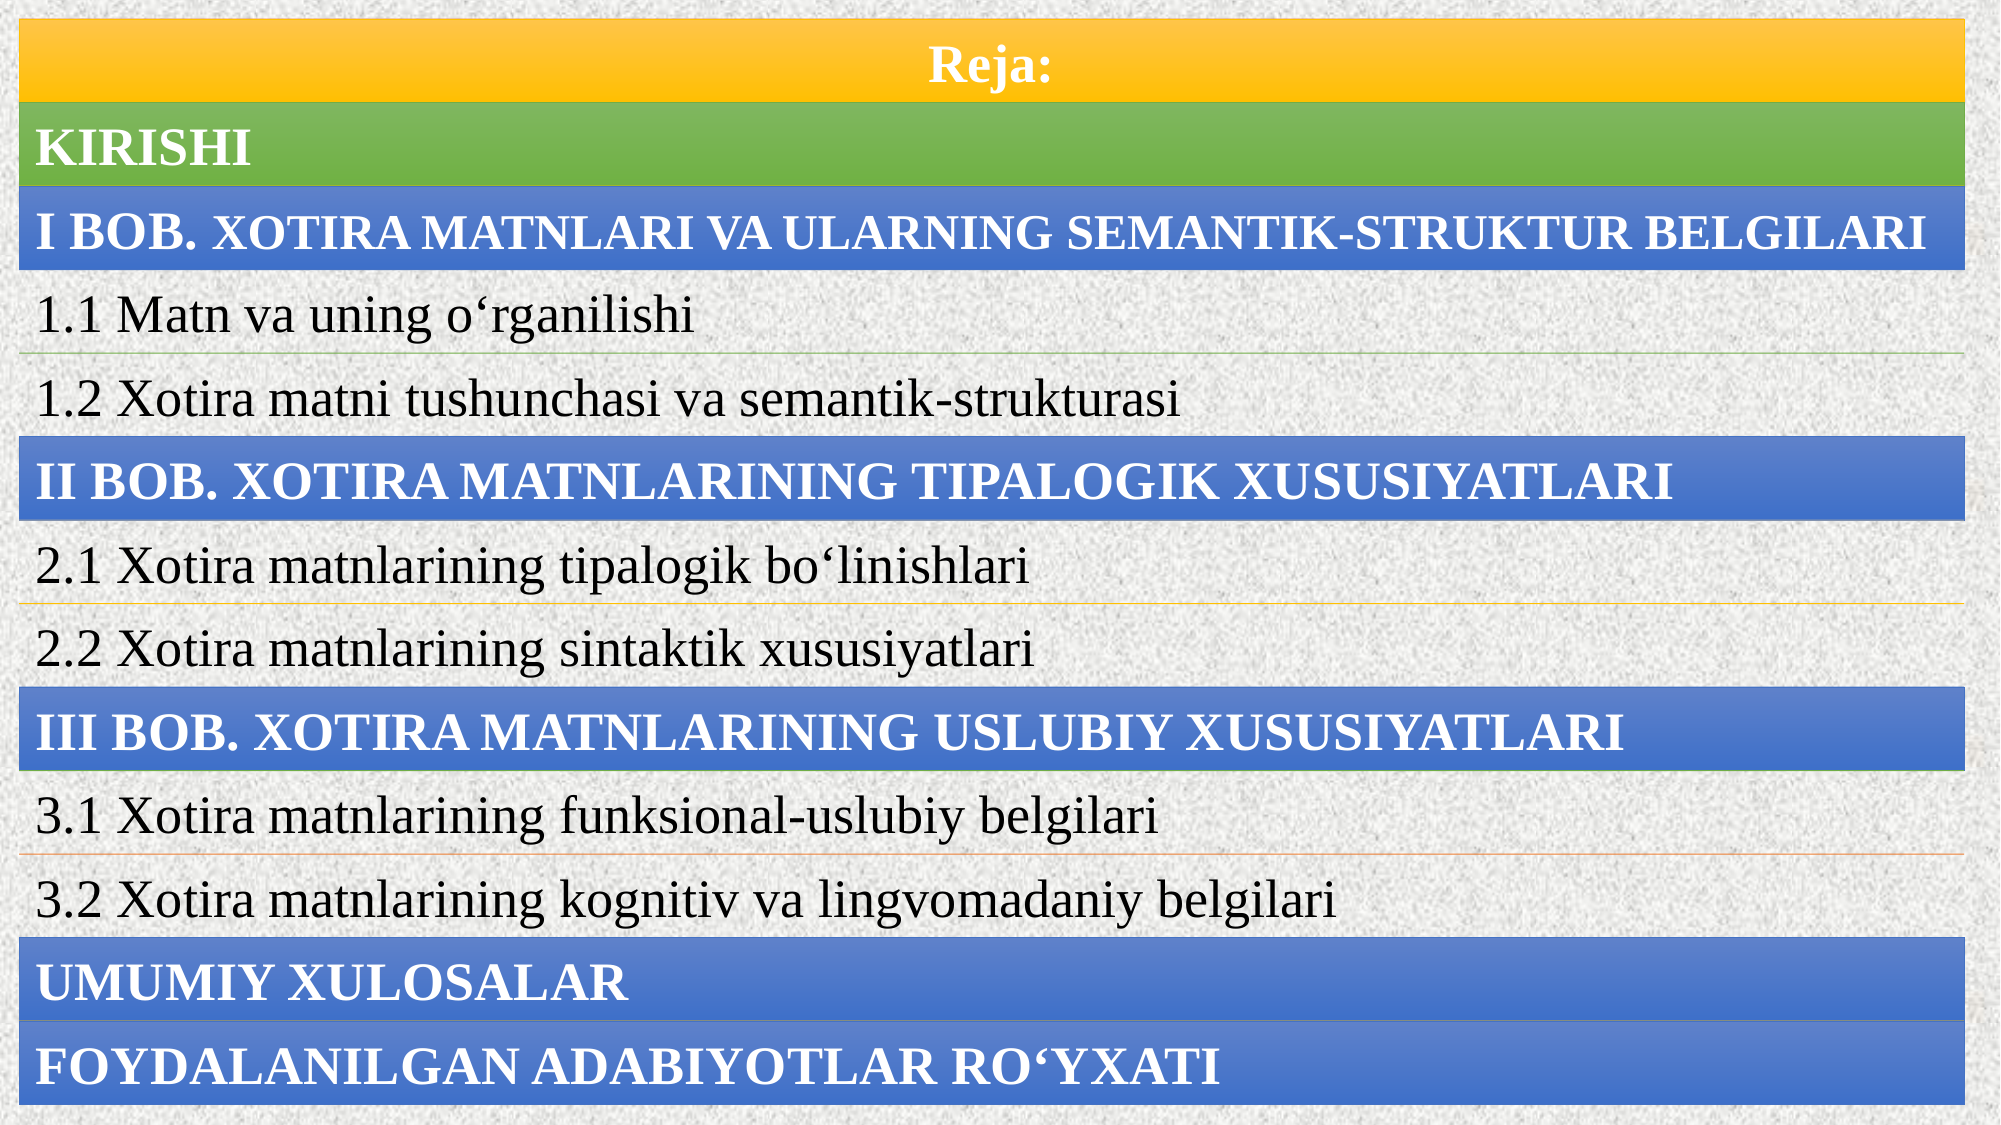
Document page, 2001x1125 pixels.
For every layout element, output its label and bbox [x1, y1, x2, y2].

list [19, 19, 1965, 1105]
picture [0, 0, 2001, 1125]
